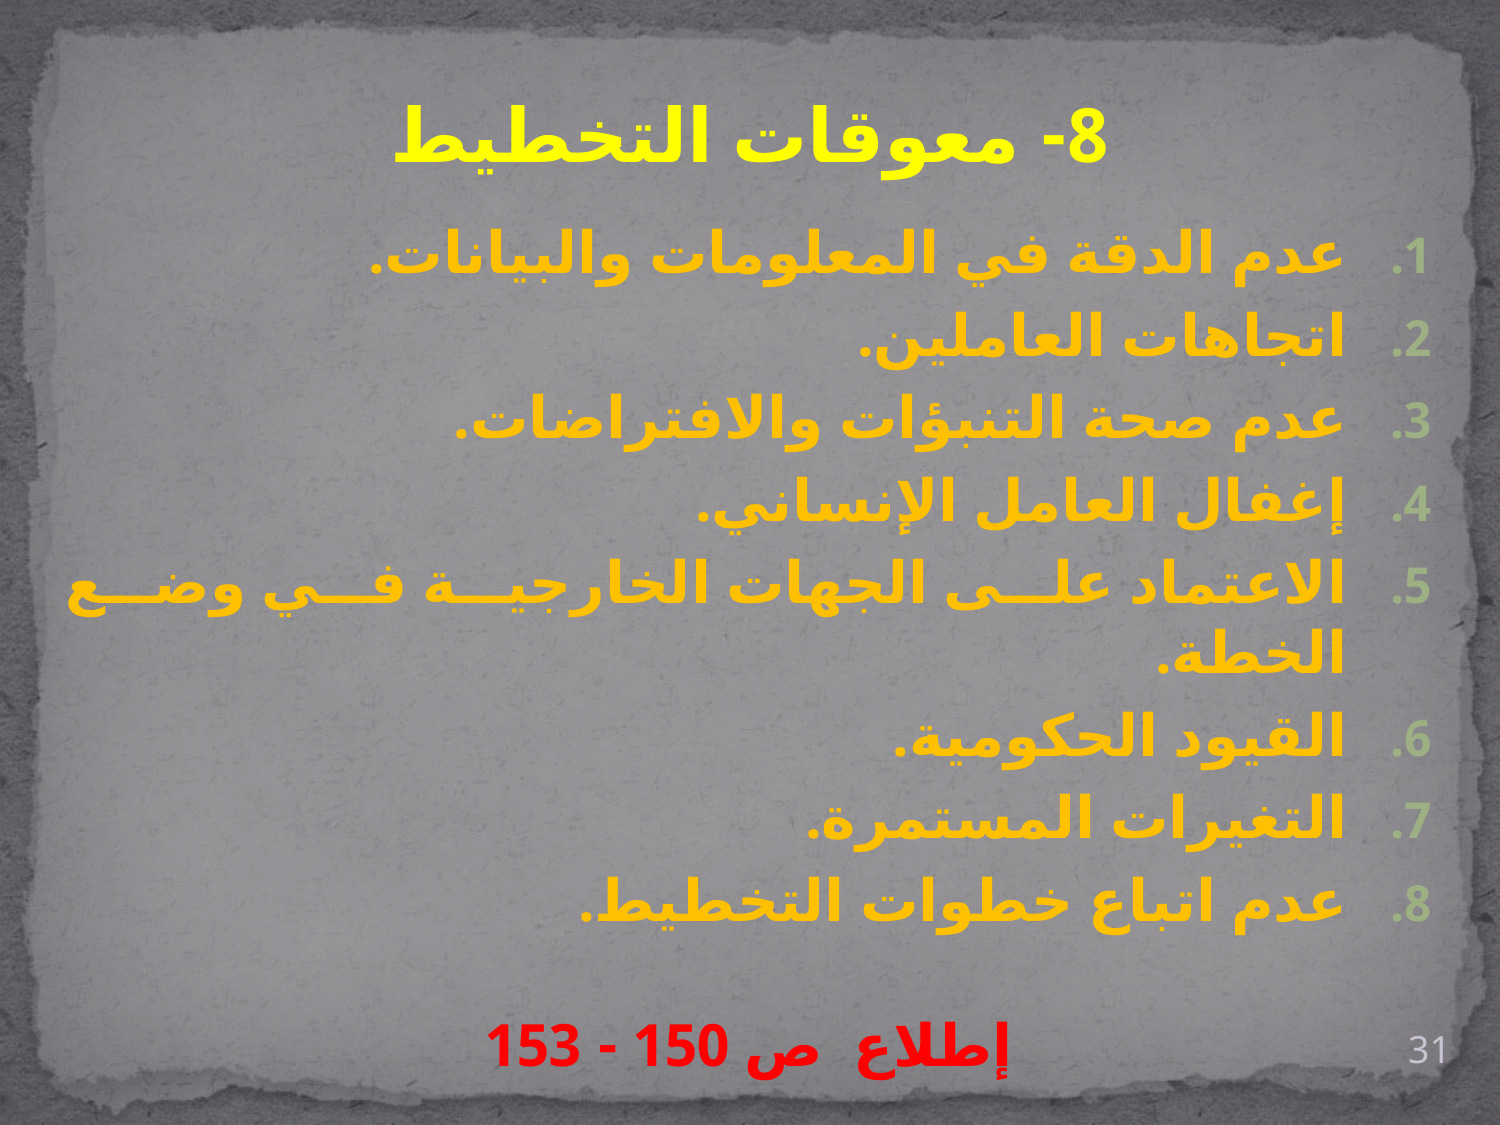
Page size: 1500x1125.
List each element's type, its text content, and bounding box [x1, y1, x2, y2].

slide_number 31 [1379, 1014, 1480, 1089]
title 8- معوقات التخطيط [74, 51, 1425, 185]
list عدم الدقة في المعلومات والبيانات. اتجاهات العاملين. عدم صحة التنبؤات والافتراضات. إغفال العامل الإنساني. الاعتماد على الجهات الخارجية في وضع الخطة. القيود الحكومية. التغيرات المستمرة. عدم اتباع خطوات التخطيط. إطلاع ص 150 - 153 [51, 208, 1447, 1051]
